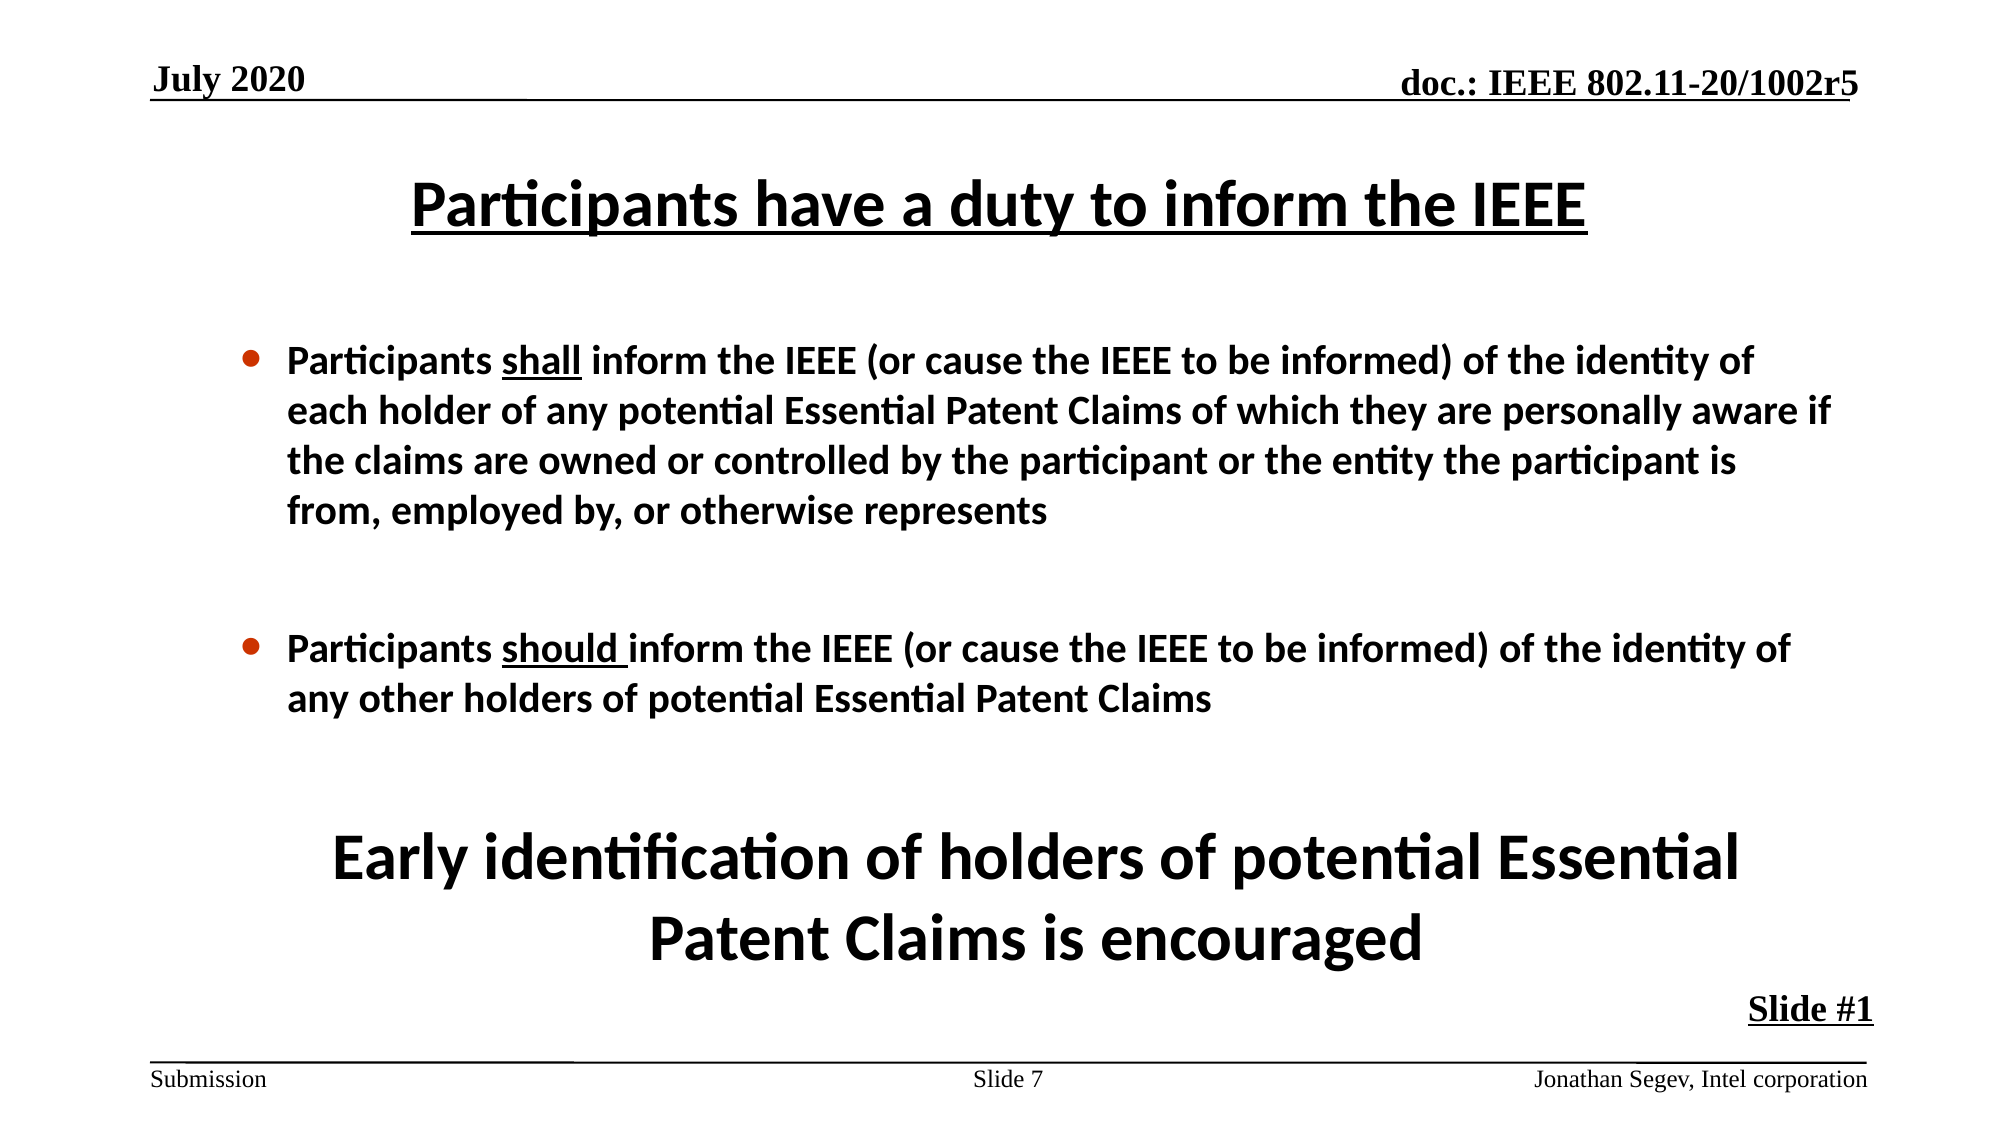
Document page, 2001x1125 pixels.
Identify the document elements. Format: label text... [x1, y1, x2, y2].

title Participants have a duty to inform the IEEE [149, 112, 1850, 288]
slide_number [152, 54, 563, 100]
text_box Slide #1 [1733, 976, 1890, 1037]
footer Jonathan Segev, Intel corporation [1171, 1061, 1869, 1093]
list Participants shall inform the IEEE (or cause the IEEE to be informed) of the identity of each holder of any potential Essential Patent Claims of which they are personally aware if the claims are owned or controlled by the participant or the entity the participant is from, employed by, or otherwise represents Participants should inform the IEEE (or cause the IEEE to be informed) of the identity of any other holders of potential Essential Patent Claims Early identification of holders of potential Essential Patent Claims is encouraged [149, 324, 1850, 1000]
slide_number Slide 7 [950, 1061, 1067, 1123]
